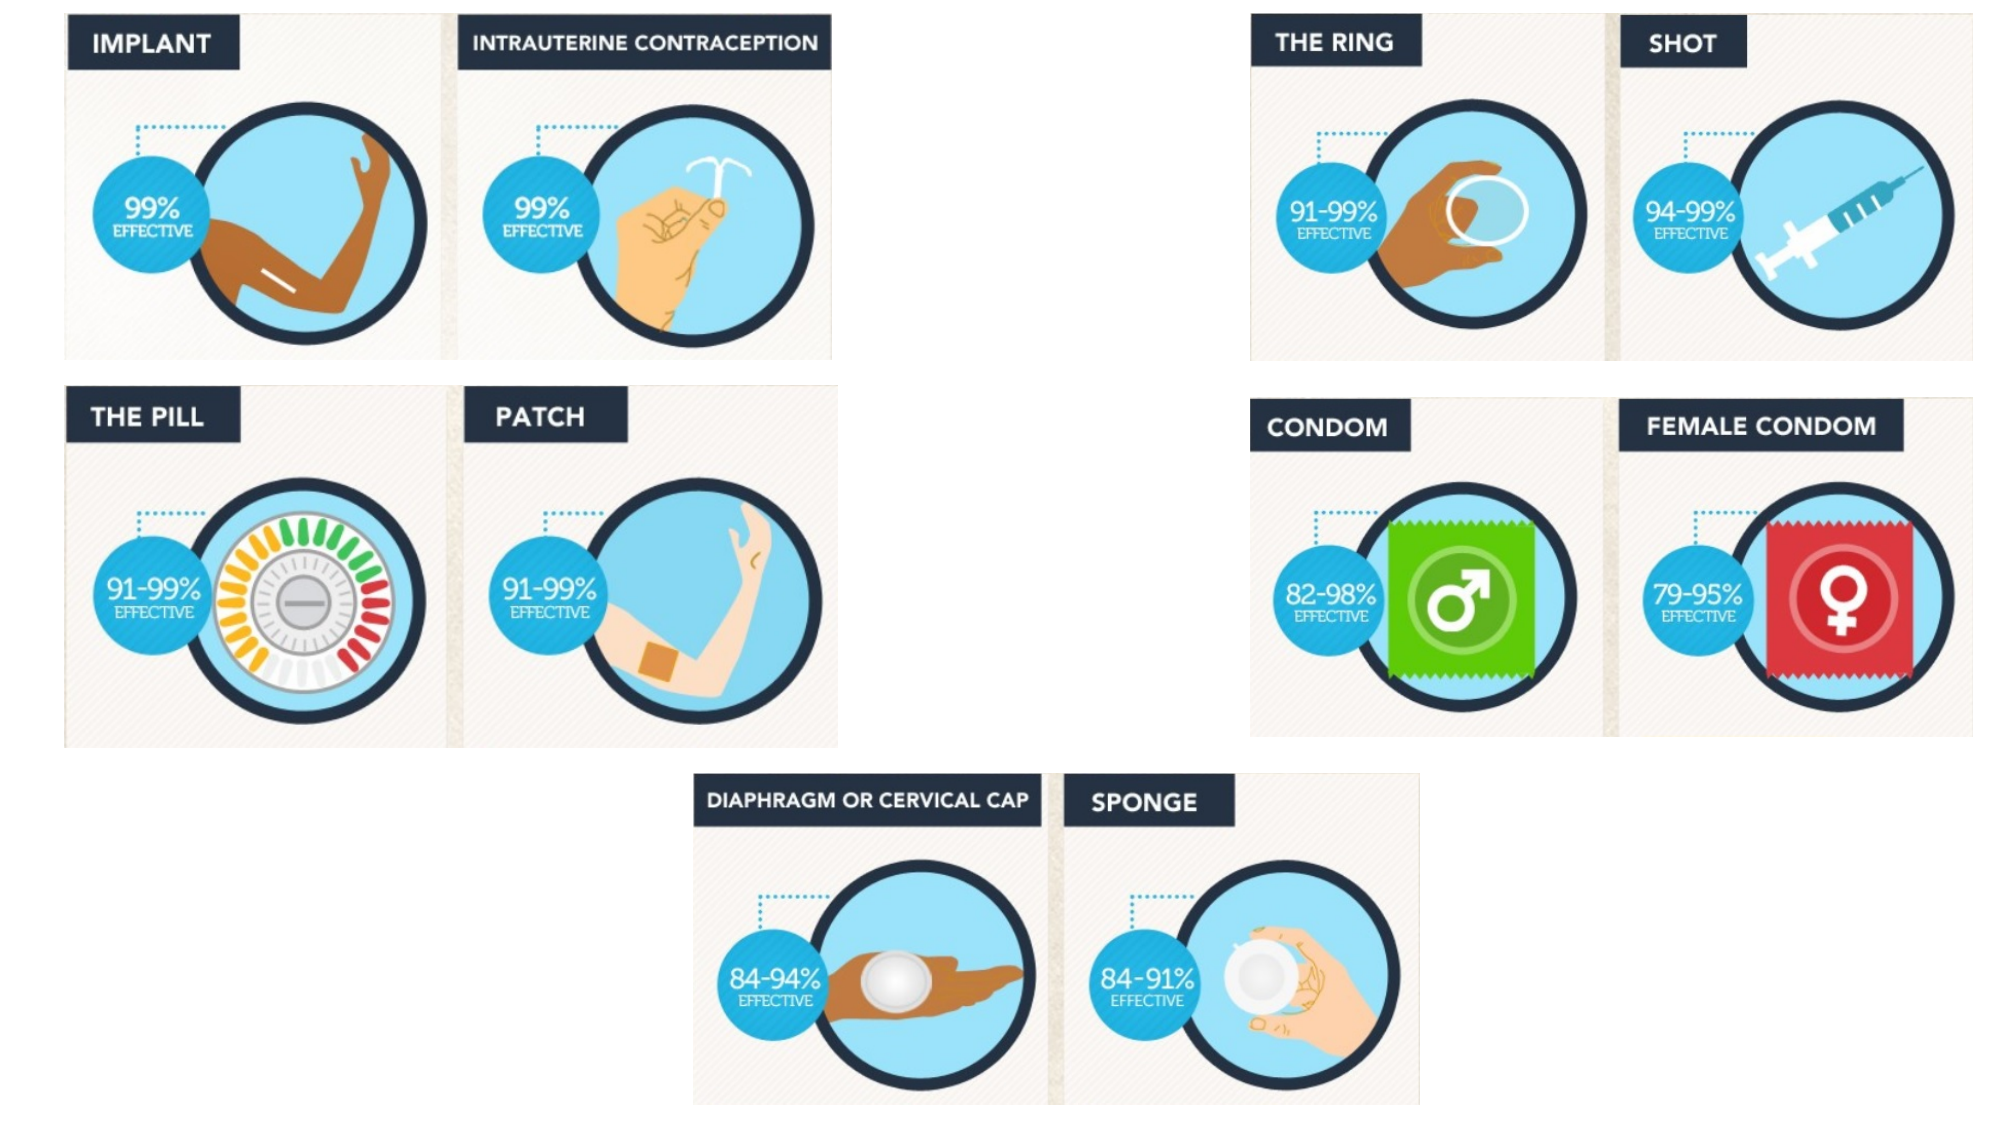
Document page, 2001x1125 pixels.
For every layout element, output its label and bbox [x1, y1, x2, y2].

picture [693, 773, 1420, 1105]
picture [64, 13, 832, 361]
picture [64, 385, 838, 749]
picture [1250, 13, 1973, 361]
picture [1250, 397, 1973, 737]
